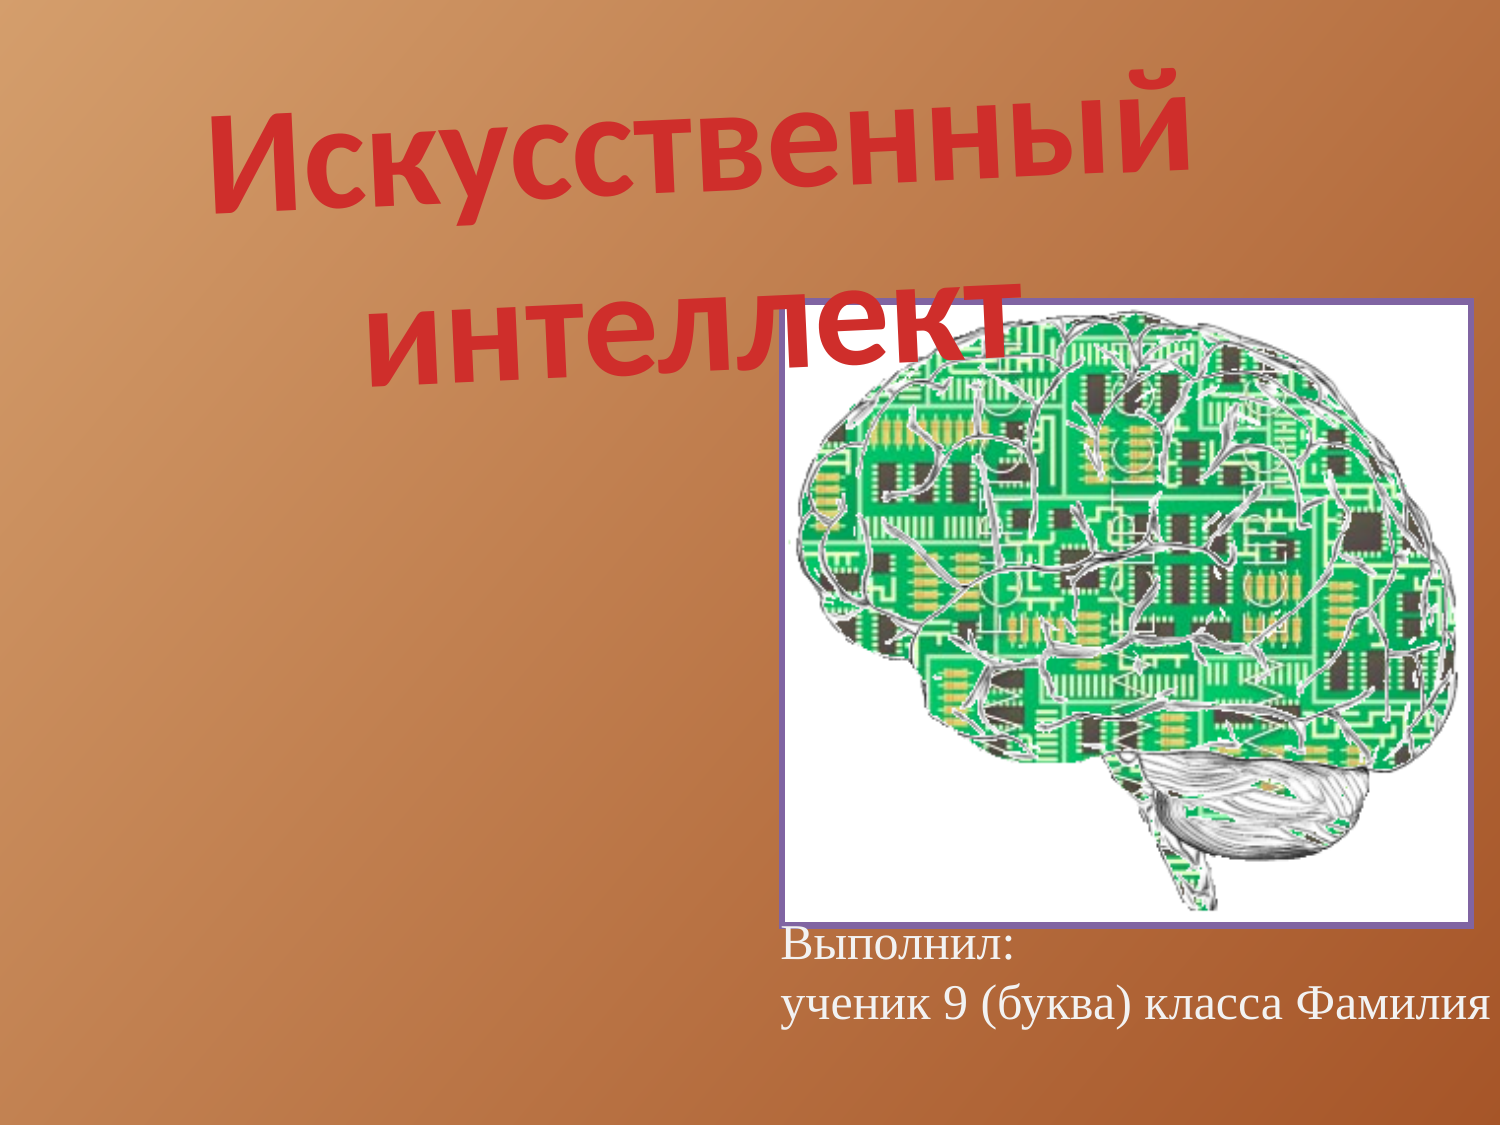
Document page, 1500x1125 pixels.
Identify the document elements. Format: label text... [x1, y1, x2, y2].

text_box Искусственный интеллект [0, 0, 1440, 442]
text_box Выполнил: ученик 9 (буква) класса Фамилия Имя [765, 902, 1500, 1038]
picture [784, 304, 1469, 923]
